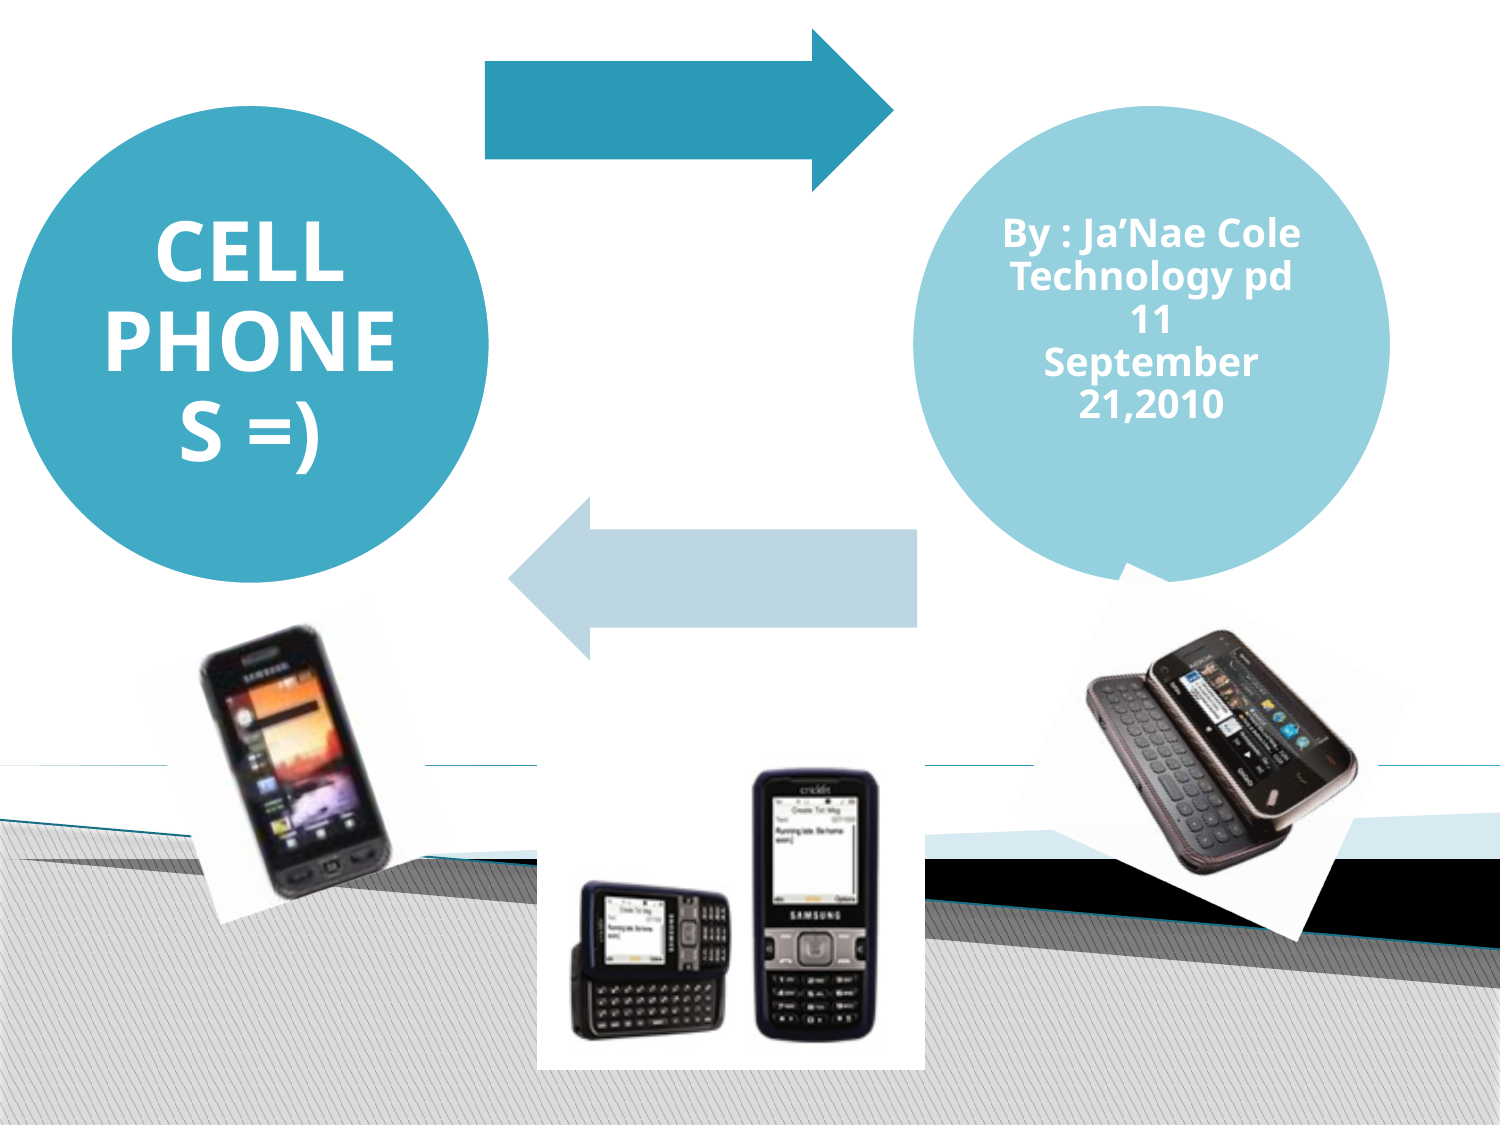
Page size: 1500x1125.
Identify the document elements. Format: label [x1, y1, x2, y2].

picture [5, 588, 1500, 1070]
text_box [6, 101, 1395, 588]
